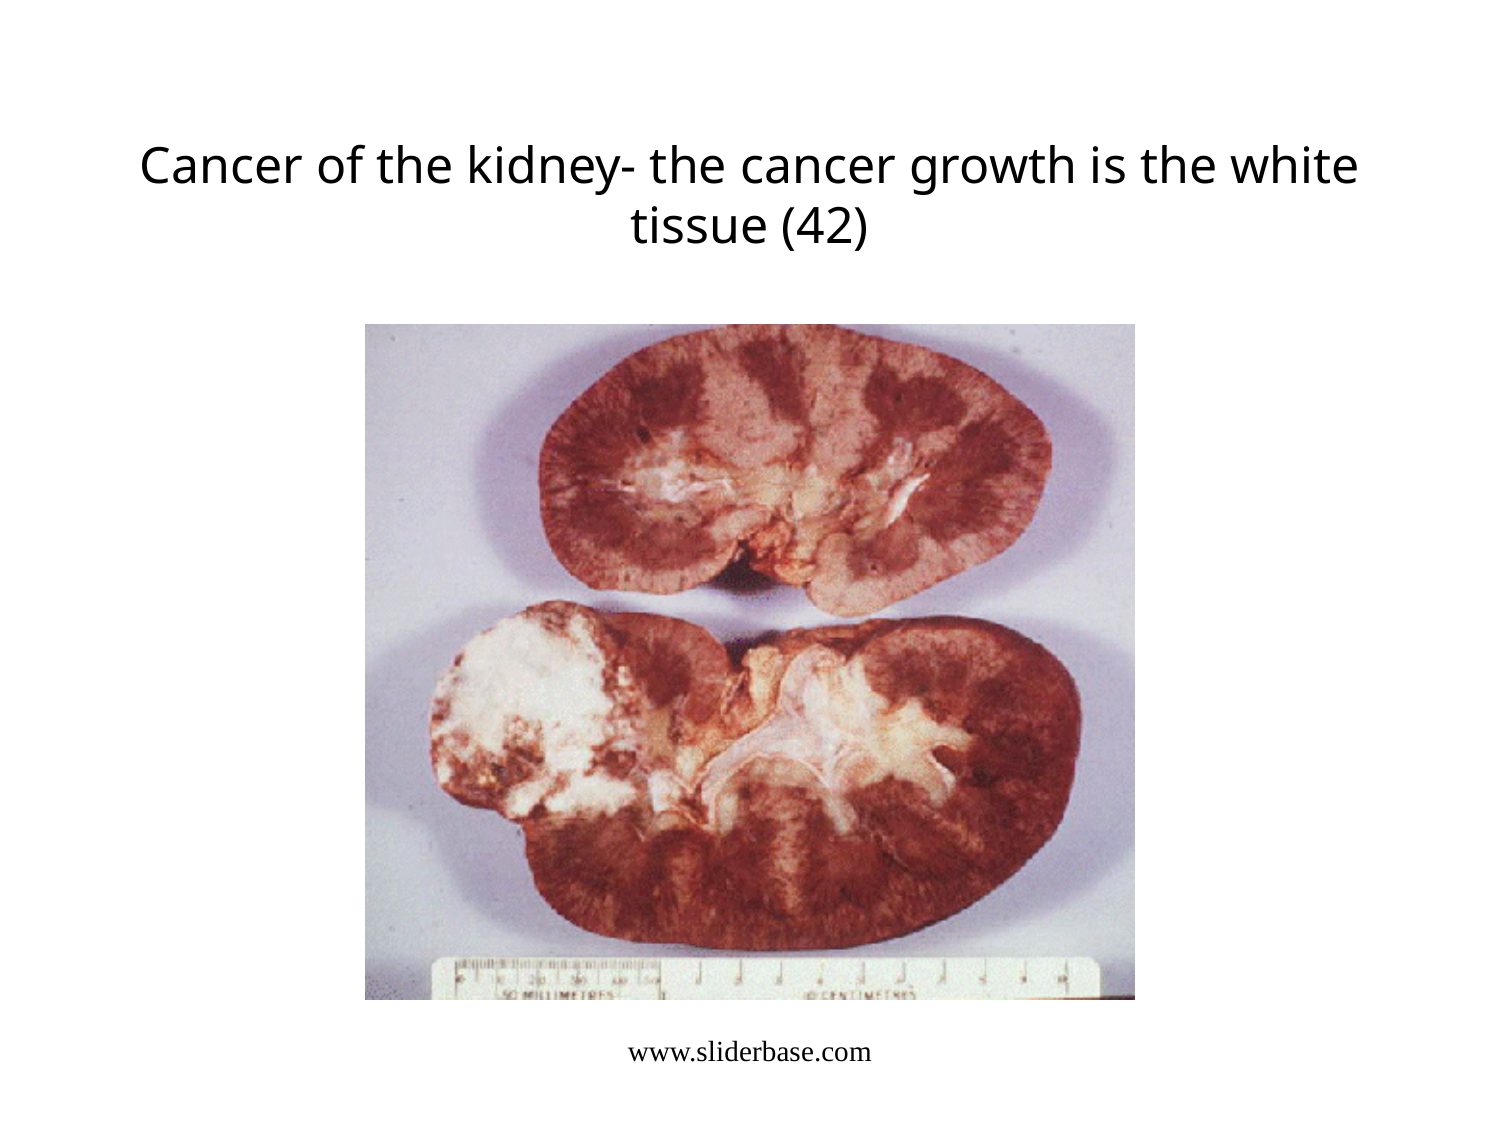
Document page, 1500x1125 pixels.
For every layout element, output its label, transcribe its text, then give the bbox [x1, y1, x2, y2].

title Cancer of the kidney- the cancer growth is the white tissue (42) [112, 99, 1388, 288]
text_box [365, 324, 1135, 1001]
footer www.sliderbase.com [512, 1025, 988, 1100]
